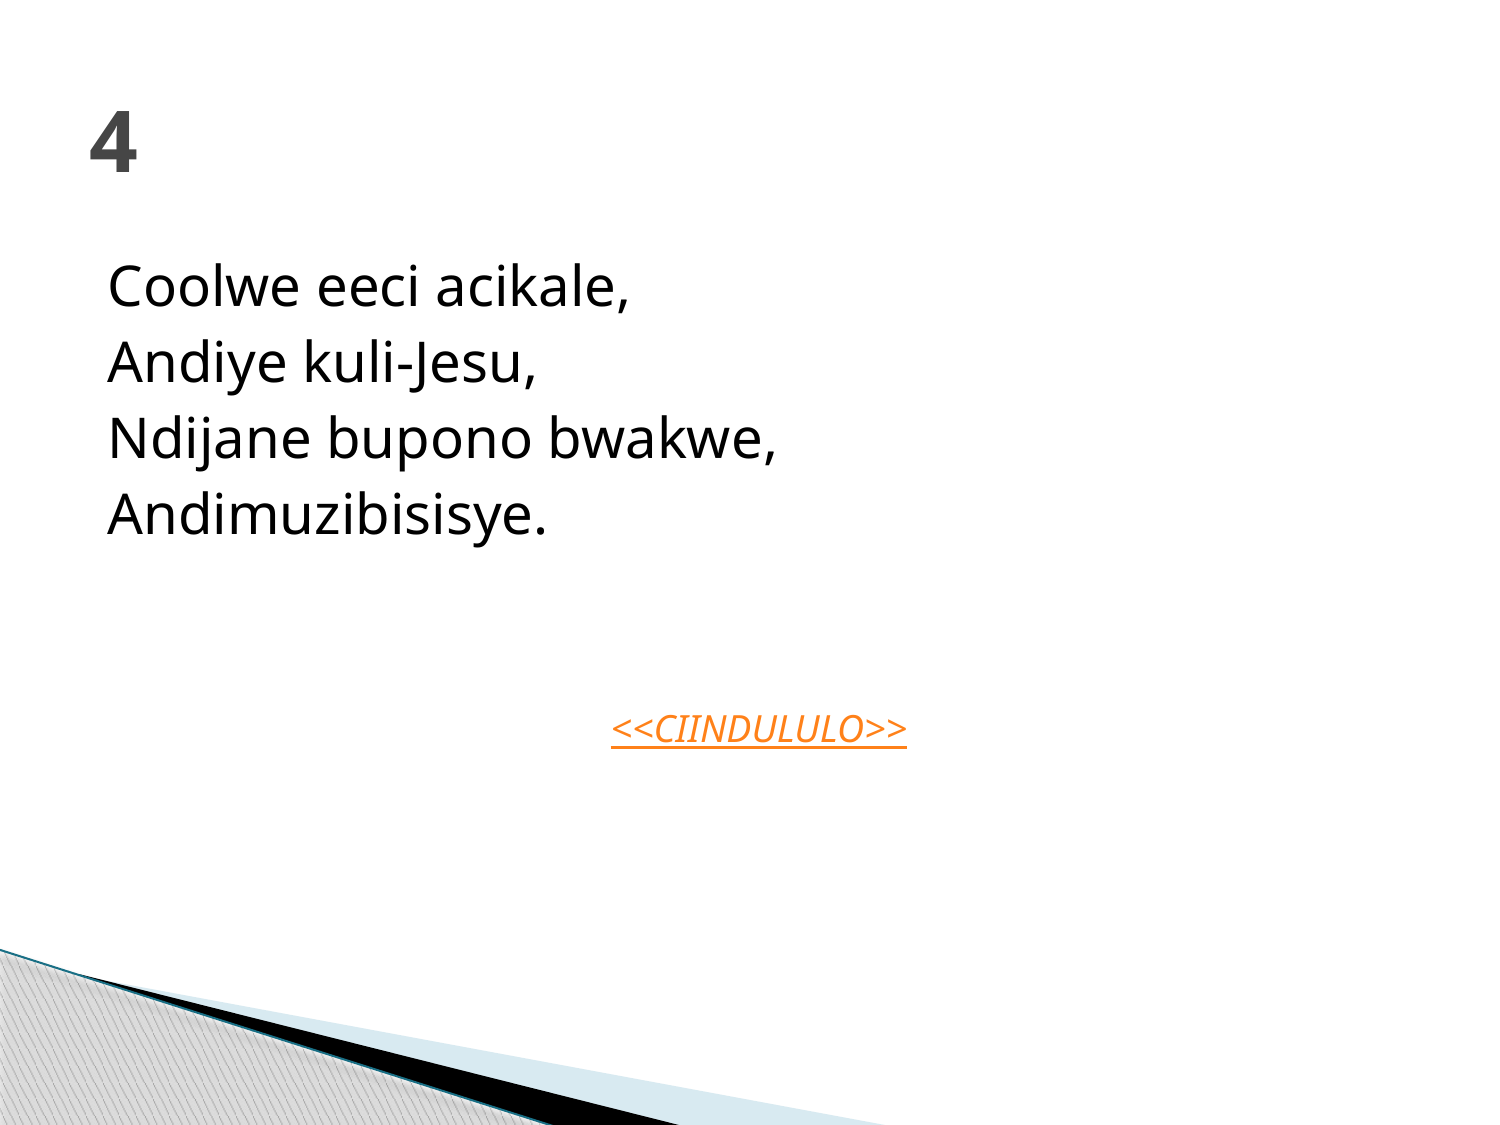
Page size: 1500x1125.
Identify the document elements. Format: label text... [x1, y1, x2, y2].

title 4 [75, 45, 1425, 233]
list Coolwe eeci acikale, Andiye kuli-Jesu, Ndijane bupono bwakwe, Andimuzibisisye. <<CIINDULULO>> [75, 243, 1425, 986]
